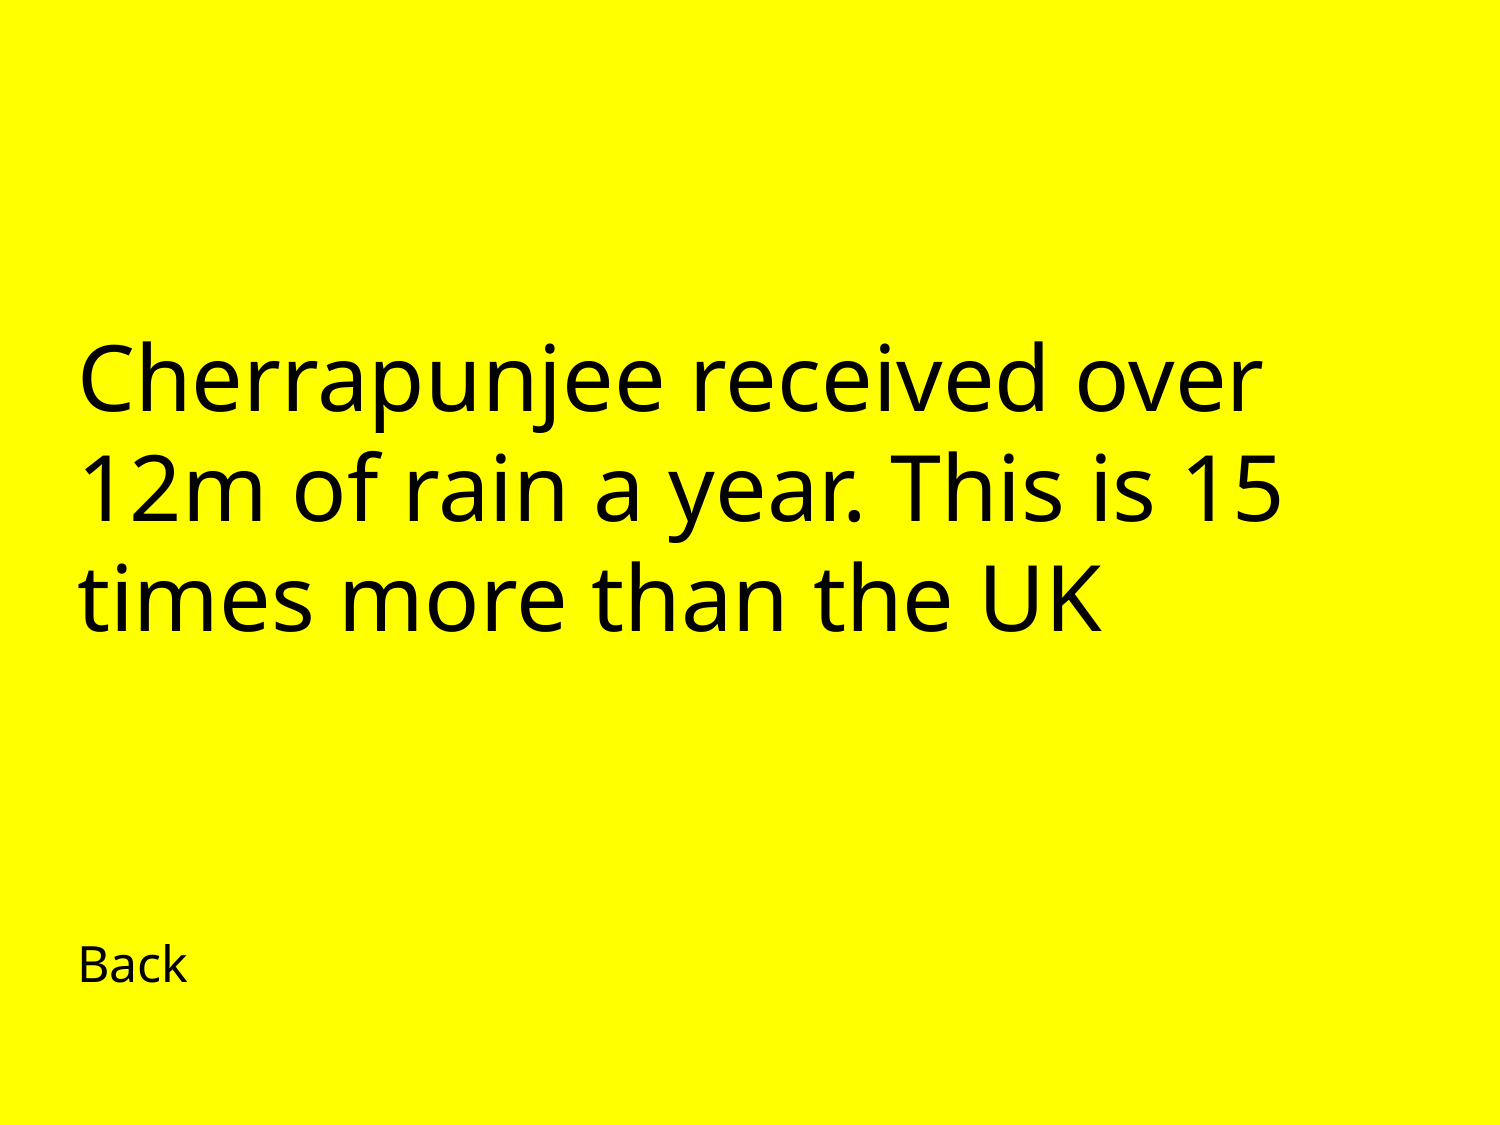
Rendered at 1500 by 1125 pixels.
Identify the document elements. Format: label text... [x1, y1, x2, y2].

text_box Cherrapunjee received over 12m of rain a year. This is 15 times more than the UK [62, 312, 1438, 658]
text_box Back [62, 924, 350, 1000]
